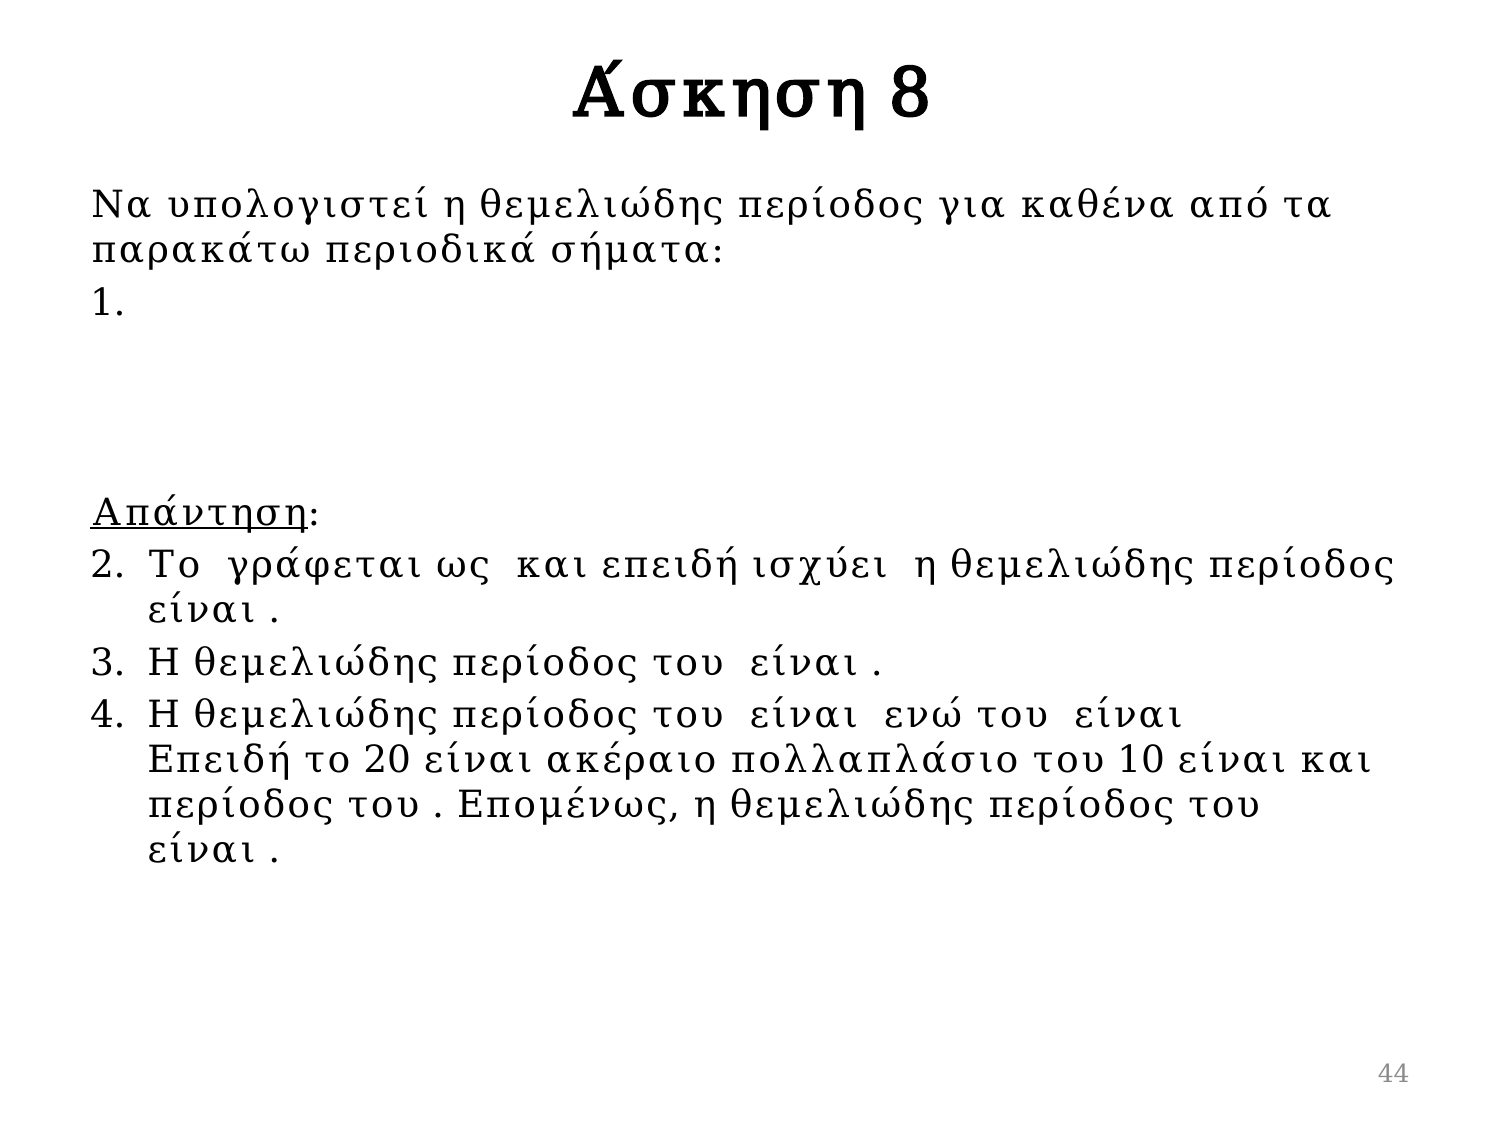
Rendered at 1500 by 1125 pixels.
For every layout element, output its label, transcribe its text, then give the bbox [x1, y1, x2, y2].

title Άσκηση 8 [75, 19, 1425, 159]
slide_number 44 [1222, 1042, 1425, 1103]
